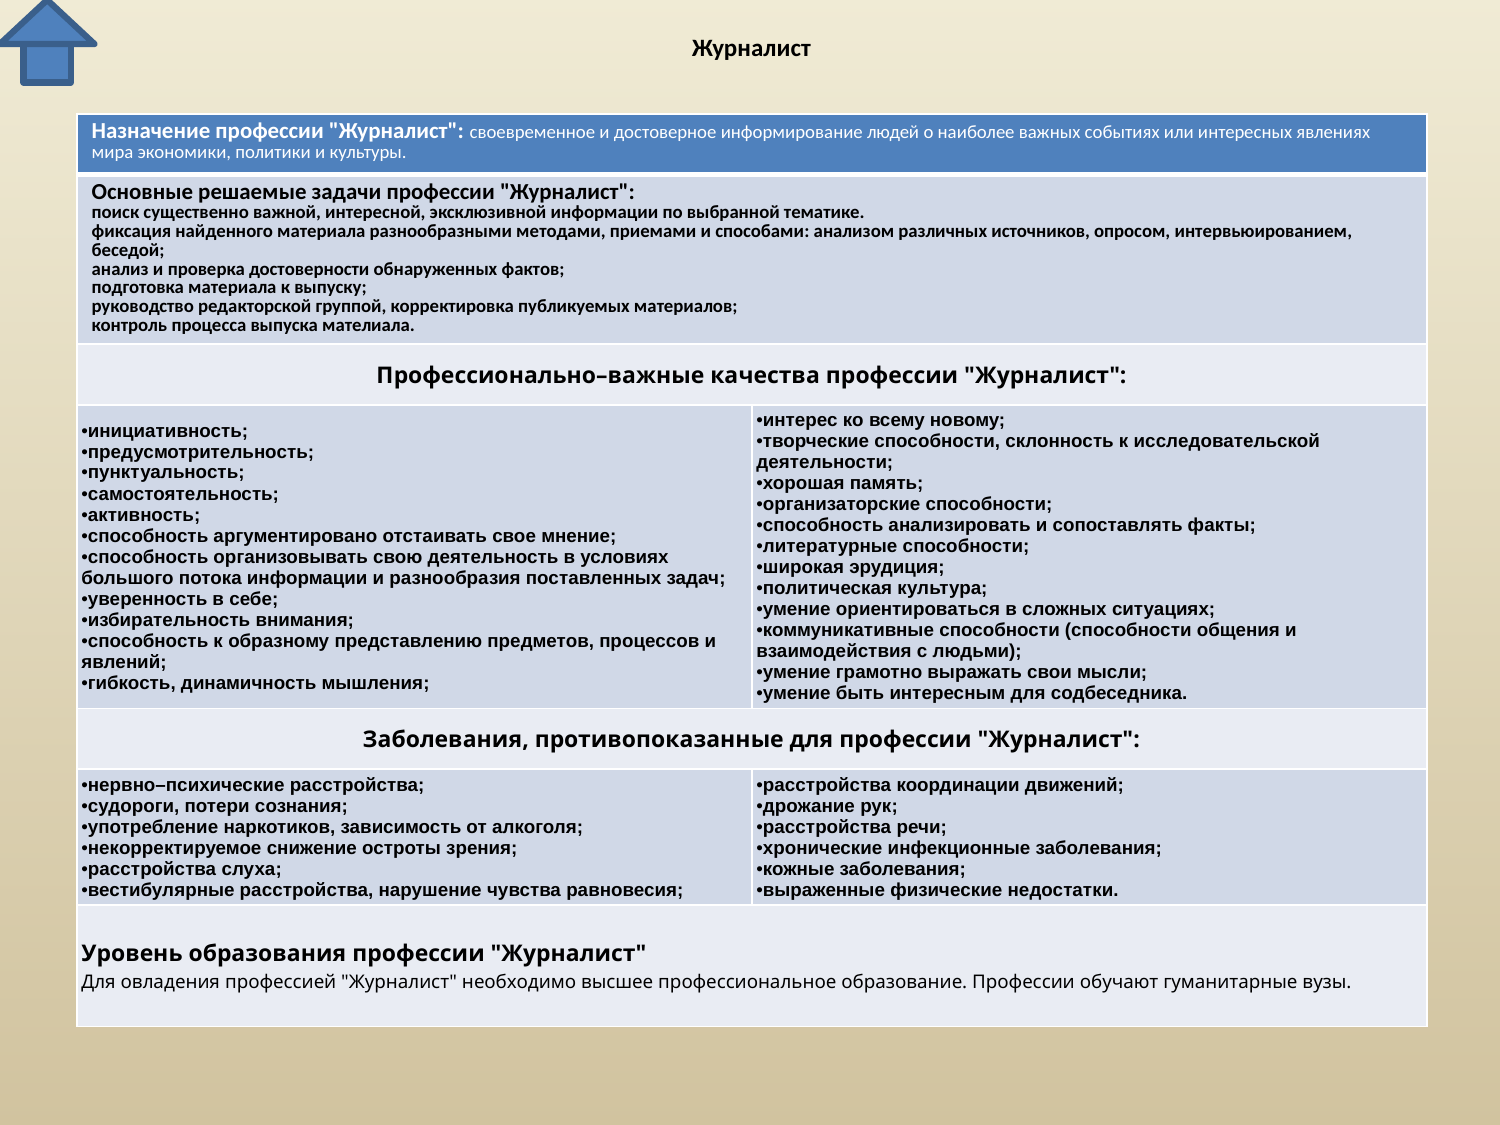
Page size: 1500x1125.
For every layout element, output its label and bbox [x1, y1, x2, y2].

table_cell [78, 345, 1426, 404]
table_header [78, 115, 1426, 172]
title [76, 0, 1427, 93]
table_cell [753, 406, 1426, 708]
table_cell [78, 406, 751, 708]
text_box [0, 0, 94, 82]
table_cell [753, 770, 1426, 904]
table_cell [78, 770, 751, 904]
table_cell [78, 177, 1426, 343]
table_cell [78, 906, 1426, 1026]
table_cell [78, 709, 1426, 768]
